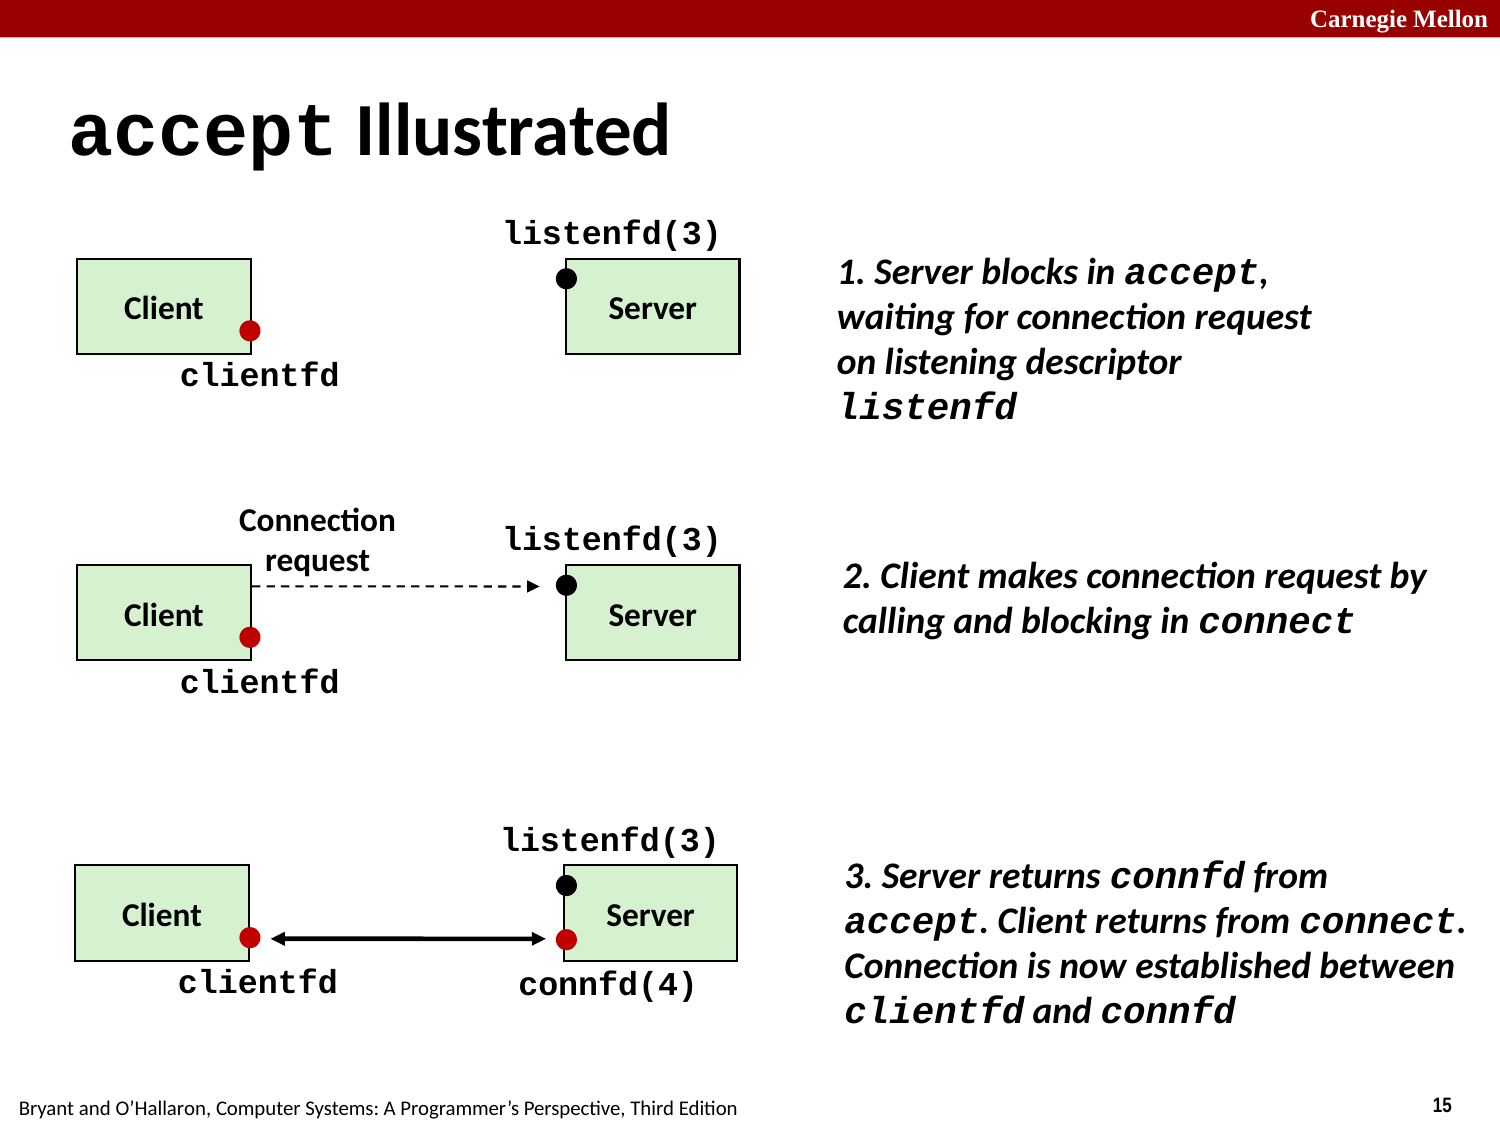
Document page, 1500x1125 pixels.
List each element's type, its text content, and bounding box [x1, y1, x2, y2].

title accept Illustrated [53, 77, 1430, 173]
text_box Client [77, 258, 251, 354]
text_box listenfd(3) [487, 510, 737, 565]
text_box [555, 268, 577, 290]
text_box [239, 320, 261, 342]
text_box Connection request [224, 491, 412, 586]
text_box 2. Client makes connection request by calling and blocking in connect [828, 543, 1463, 649]
text_box [270, 932, 546, 946]
text_box clientfd [165, 345, 355, 401]
text_box Client [77, 565, 251, 661]
text_box Server [563, 865, 738, 961]
text_box connfd(4) [503, 954, 714, 1010]
text_box 1. Server blocks in accept, waiting for connection request on listening descriptor listenfd [822, 239, 1363, 434]
text_box [239, 927, 261, 949]
text_box clientfd [165, 652, 355, 707]
text_box [555, 574, 577, 596]
text_box listenfd(3) [487, 203, 737, 259]
text_box [555, 929, 577, 951]
text_box [555, 875, 577, 897]
text_box Client [75, 865, 249, 961]
text_box Server [565, 258, 740, 354]
text_box 3. Server returns connfd from accept. Client returns from connect. Connection is now established between clientfd and connfd [829, 843, 1488, 1039]
text_box [527, 580, 540, 593]
text_box clientfd [162, 952, 353, 1008]
text_box listenfd(3) [485, 810, 735, 866]
text_box Server [565, 565, 740, 661]
text_box [239, 626, 261, 648]
